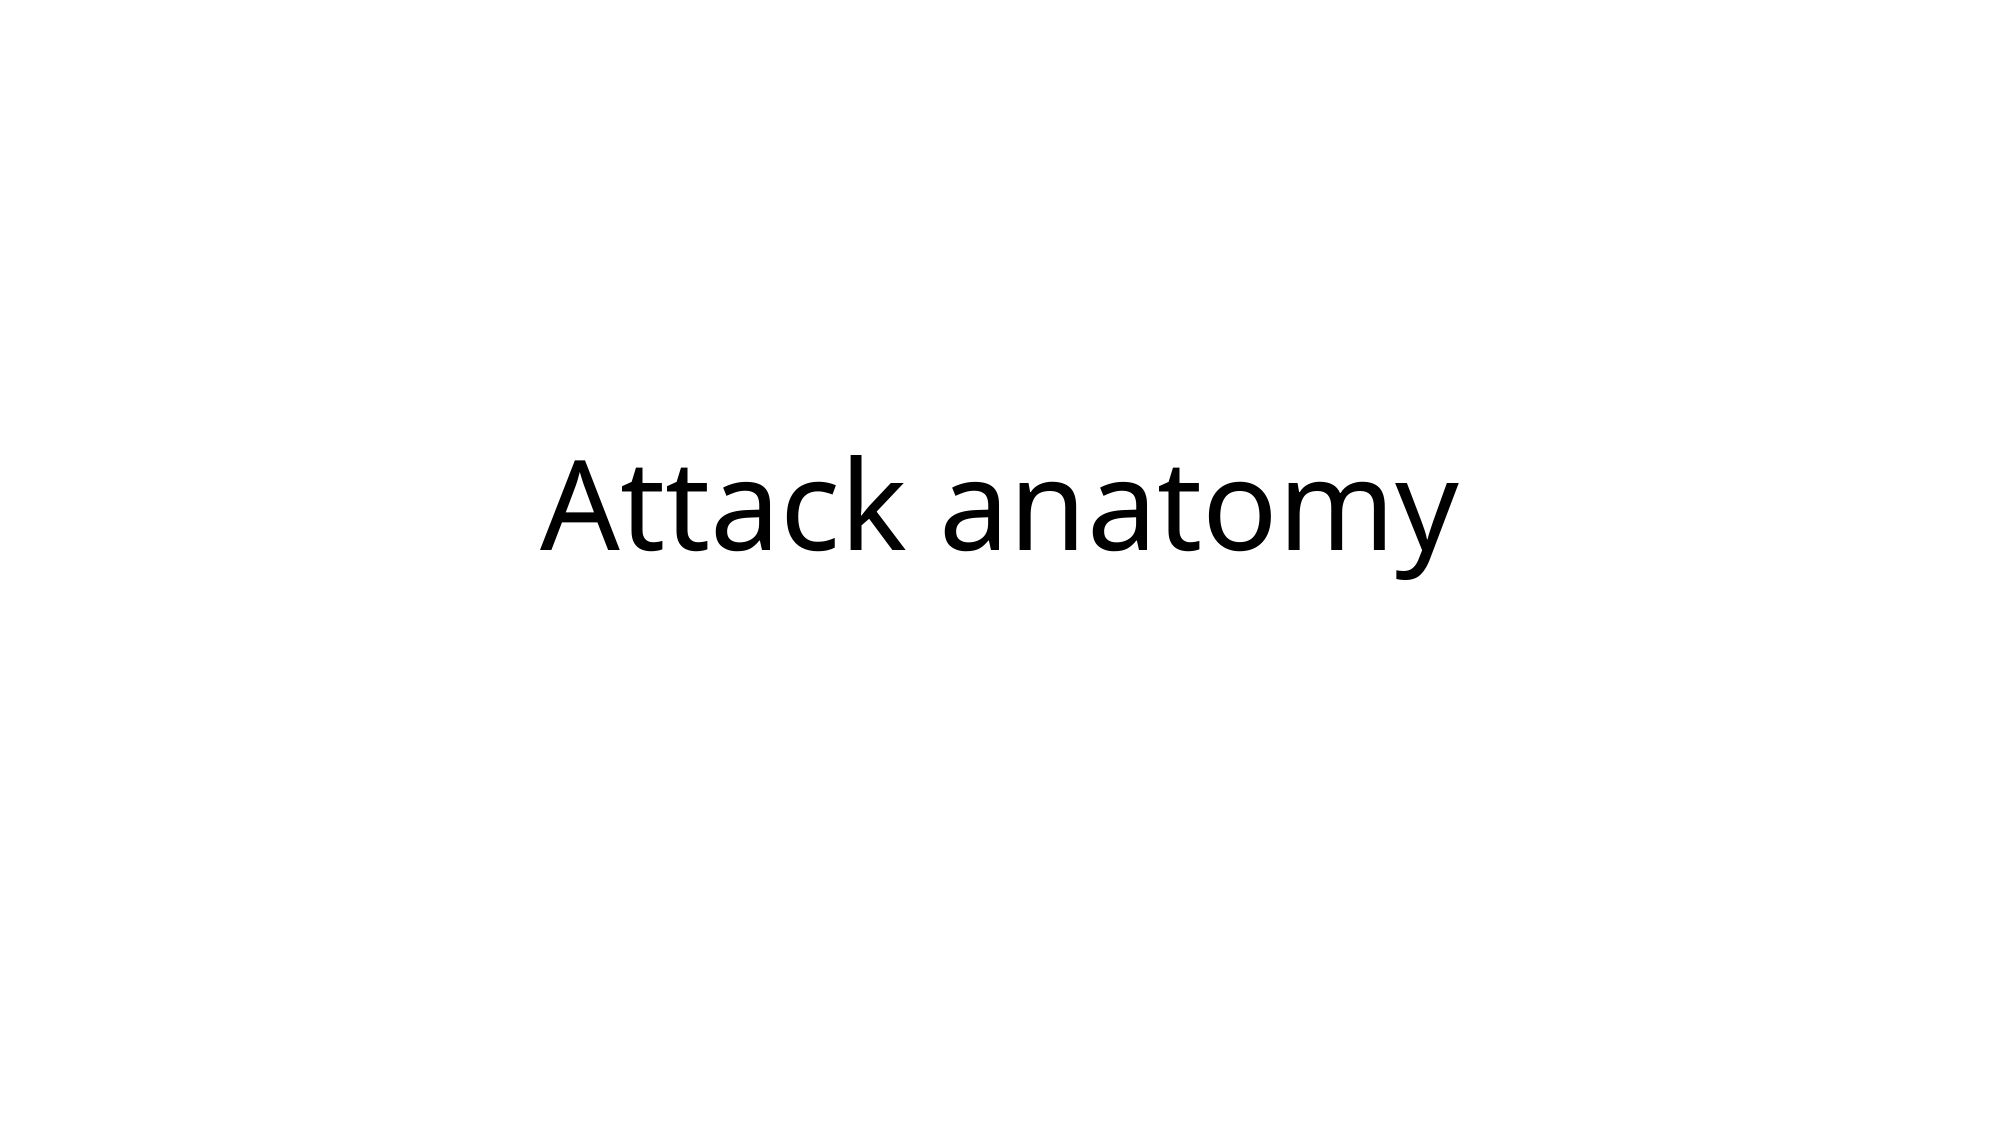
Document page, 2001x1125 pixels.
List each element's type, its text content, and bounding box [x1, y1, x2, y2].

text_box Attack anatomy [137, 401, 1863, 619]
